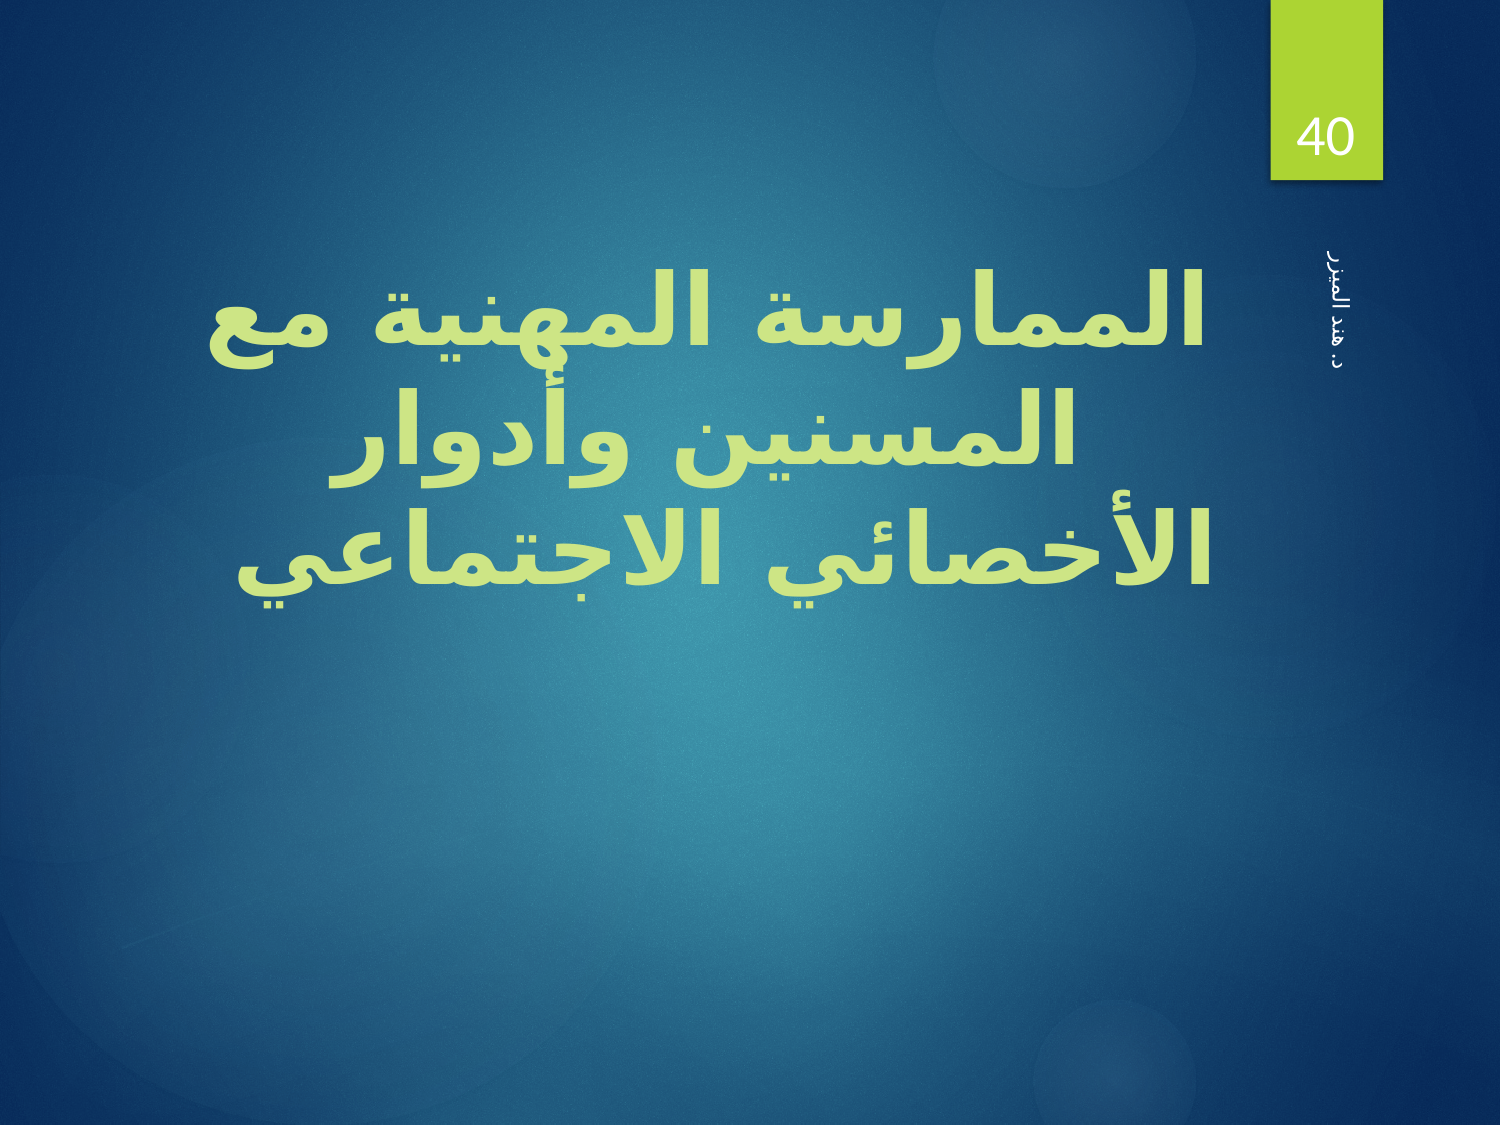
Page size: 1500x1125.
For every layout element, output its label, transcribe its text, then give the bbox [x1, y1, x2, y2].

slide_number 40 [1273, 48, 1378, 175]
footer د. هند الميزر [1320, 237, 1358, 871]
title الممارسة المهنية مع المسنين وأدوار الأخصائي الاجتماعي [142, 237, 1274, 713]
